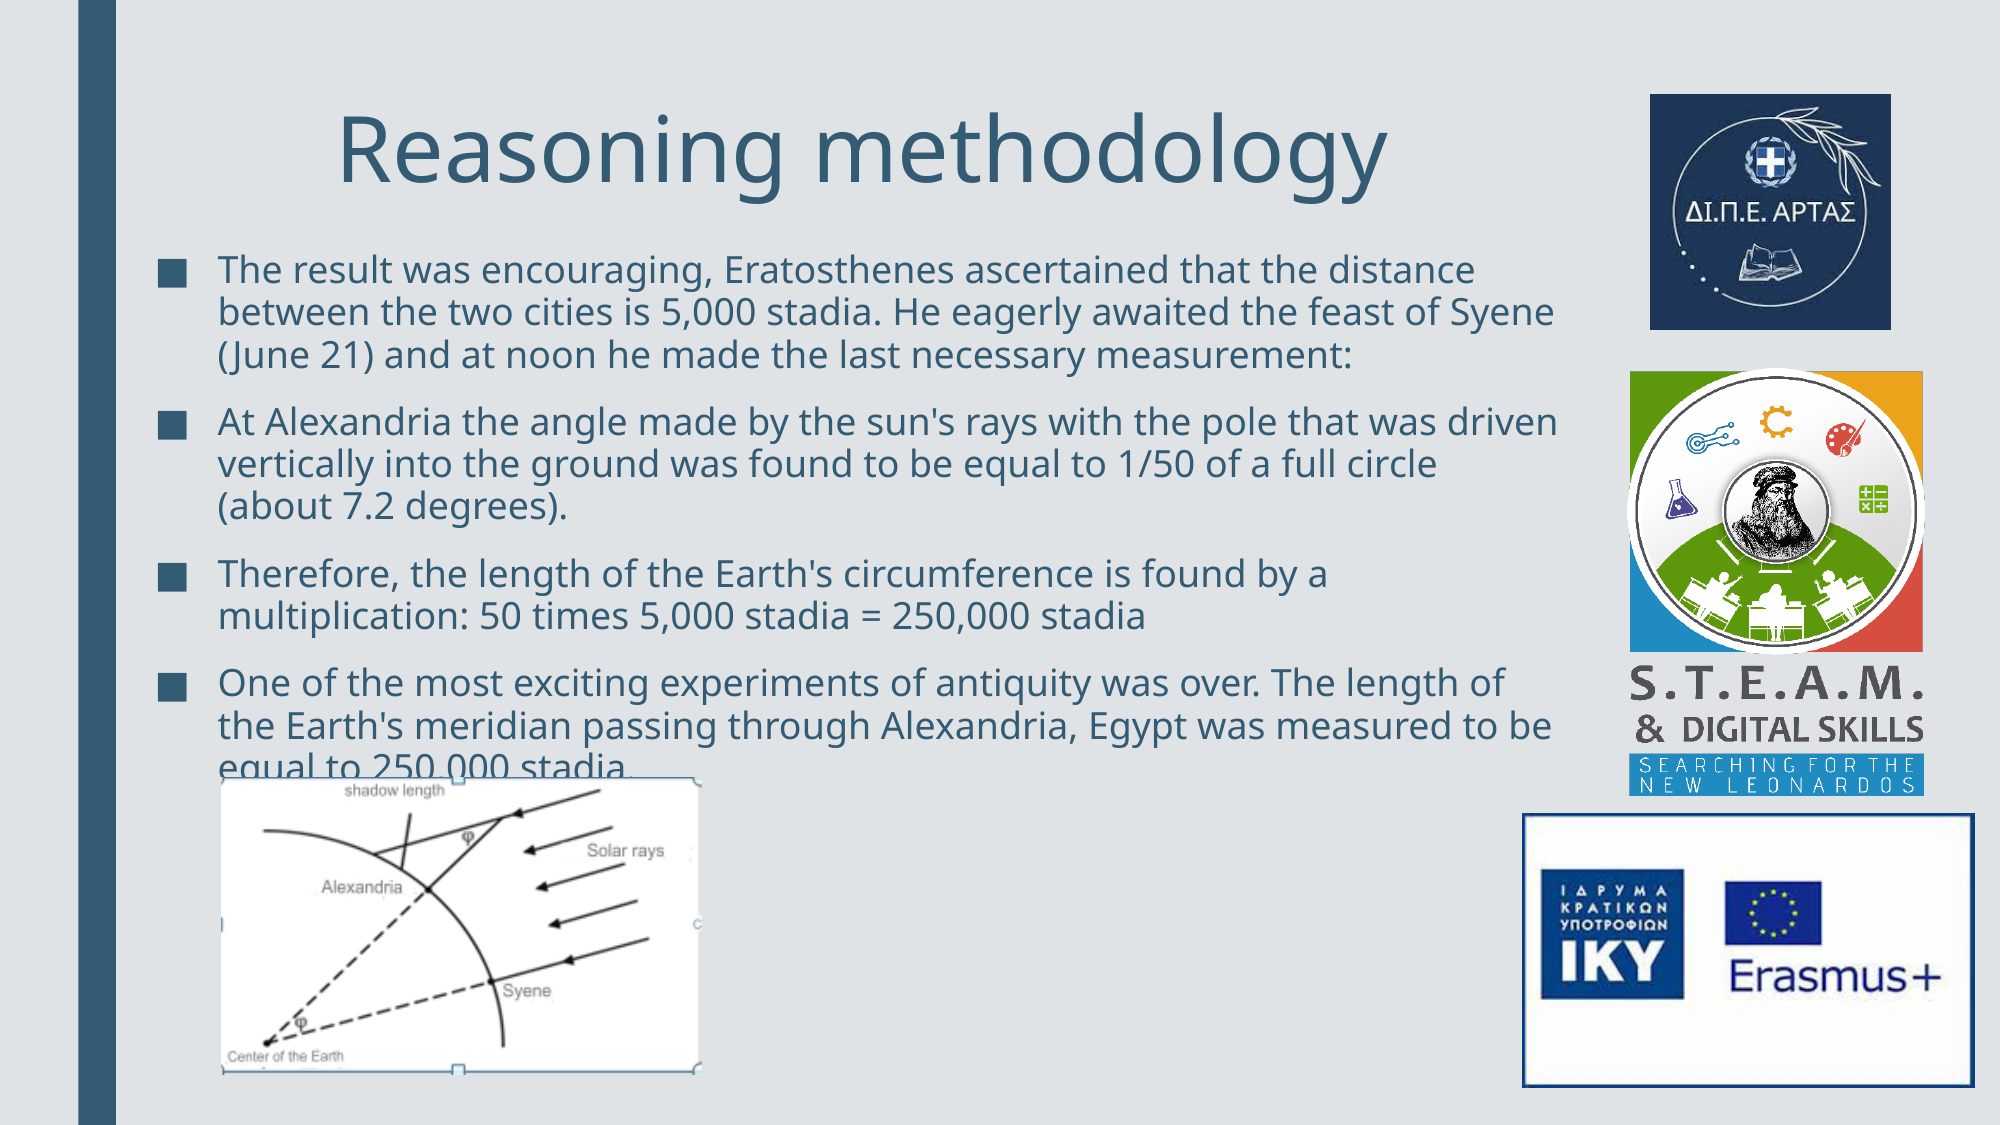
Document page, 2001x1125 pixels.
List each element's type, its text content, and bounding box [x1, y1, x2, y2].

title Reasoning methodology [320, 96, 1479, 179]
picture [221, 777, 702, 1076]
picture [1650, 94, 1891, 330]
picture [1522, 813, 1975, 1088]
picture [1627, 368, 1925, 796]
list The result was encouraging, Eratosthenes ascertained that the distance between the two cities is 5,000 stadia. He eagerly awaited the feast of Syene (June 21) and at noon he made the last necessary measurement: At Alexandria the angle made by the sun's rays with the pole that was driven vertically into the ground was found to be equal to 1/50 of a full circle (about 7.2 degrees). Therefore, the length of the Earth's circumference is found by a multiplication: 50 times 5,000 stadia = 250,000 stadia One of the most exciting experiments of antiquity was over. The length of the Earth's meridian passing through Alexandria, Egypt was measured to be equal to 250,000 stadia. [139, 179, 1577, 944]
